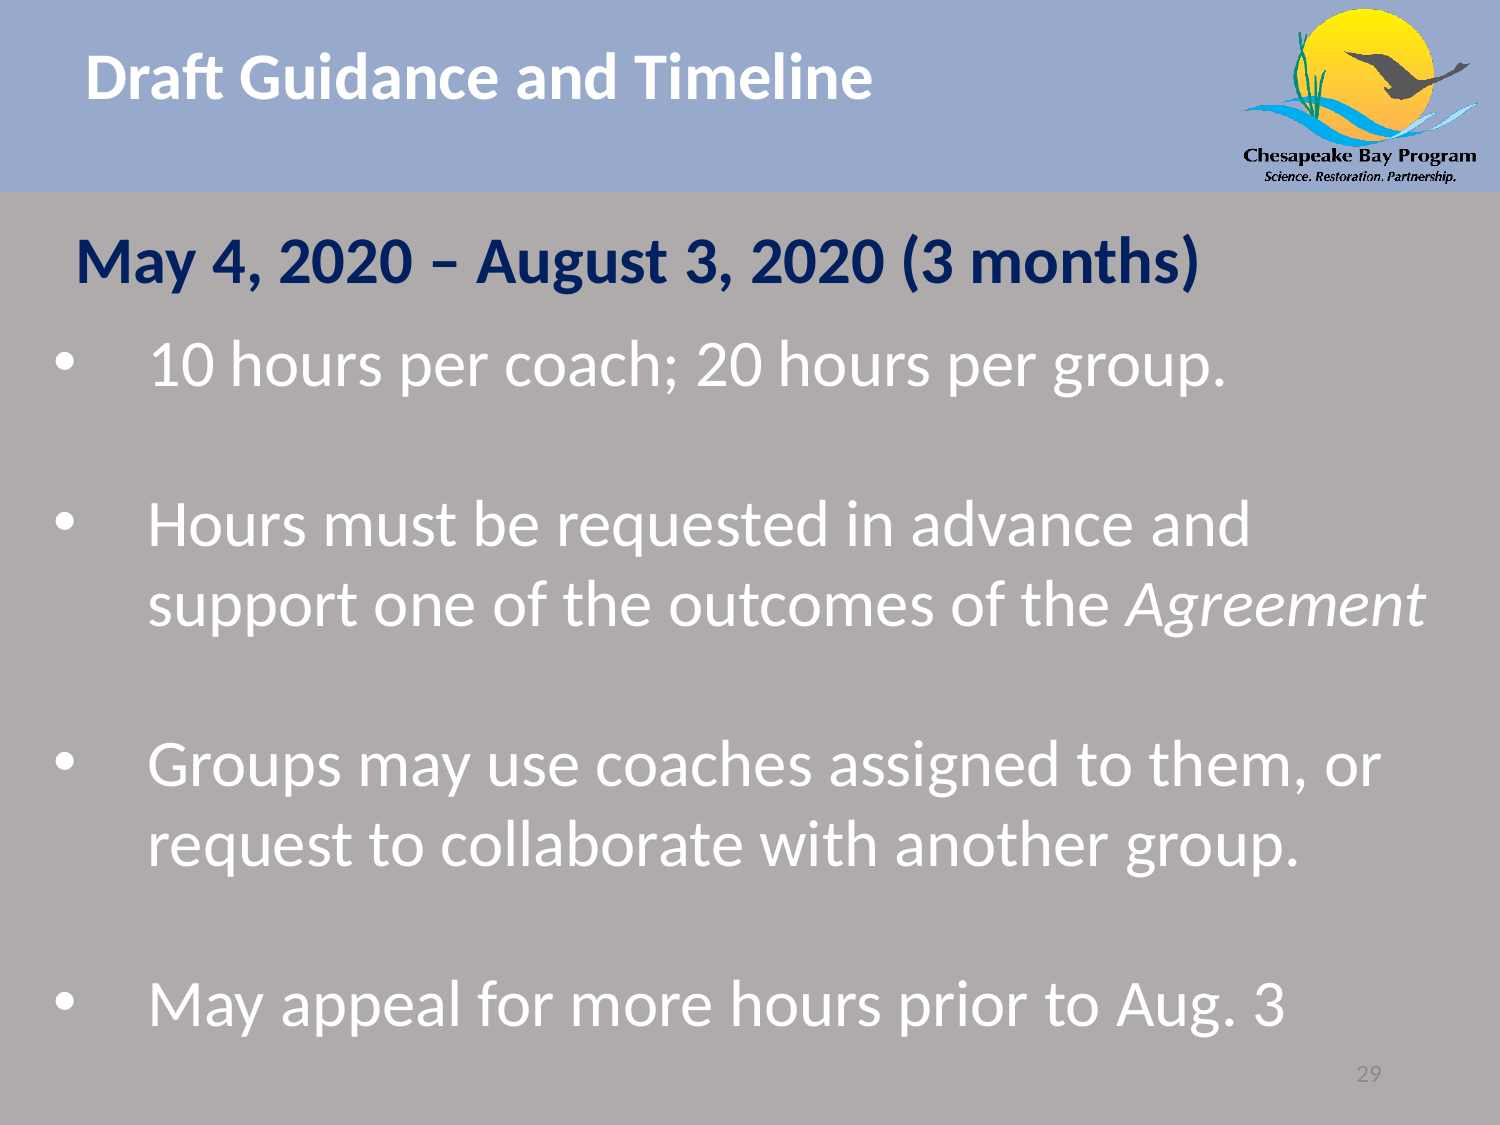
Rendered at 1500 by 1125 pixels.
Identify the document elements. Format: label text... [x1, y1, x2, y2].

text_box 10 hours per coach; 20 hours per group. Hours must be requested in advance and support one of the outcomes of the Agreement Groups may use coaches assigned to them, or request to collaborate with another group. May appeal for more hours prior to Aug. 3 [38, 312, 1478, 1125]
picture [1241, 7, 1478, 184]
text_box [0, 0, 1500, 193]
text_box Draft Guidance and Timeline [70, 25, 1241, 120]
text_box May 4, 2020 – August 3, 2020 (3 months) [61, 209, 1500, 374]
